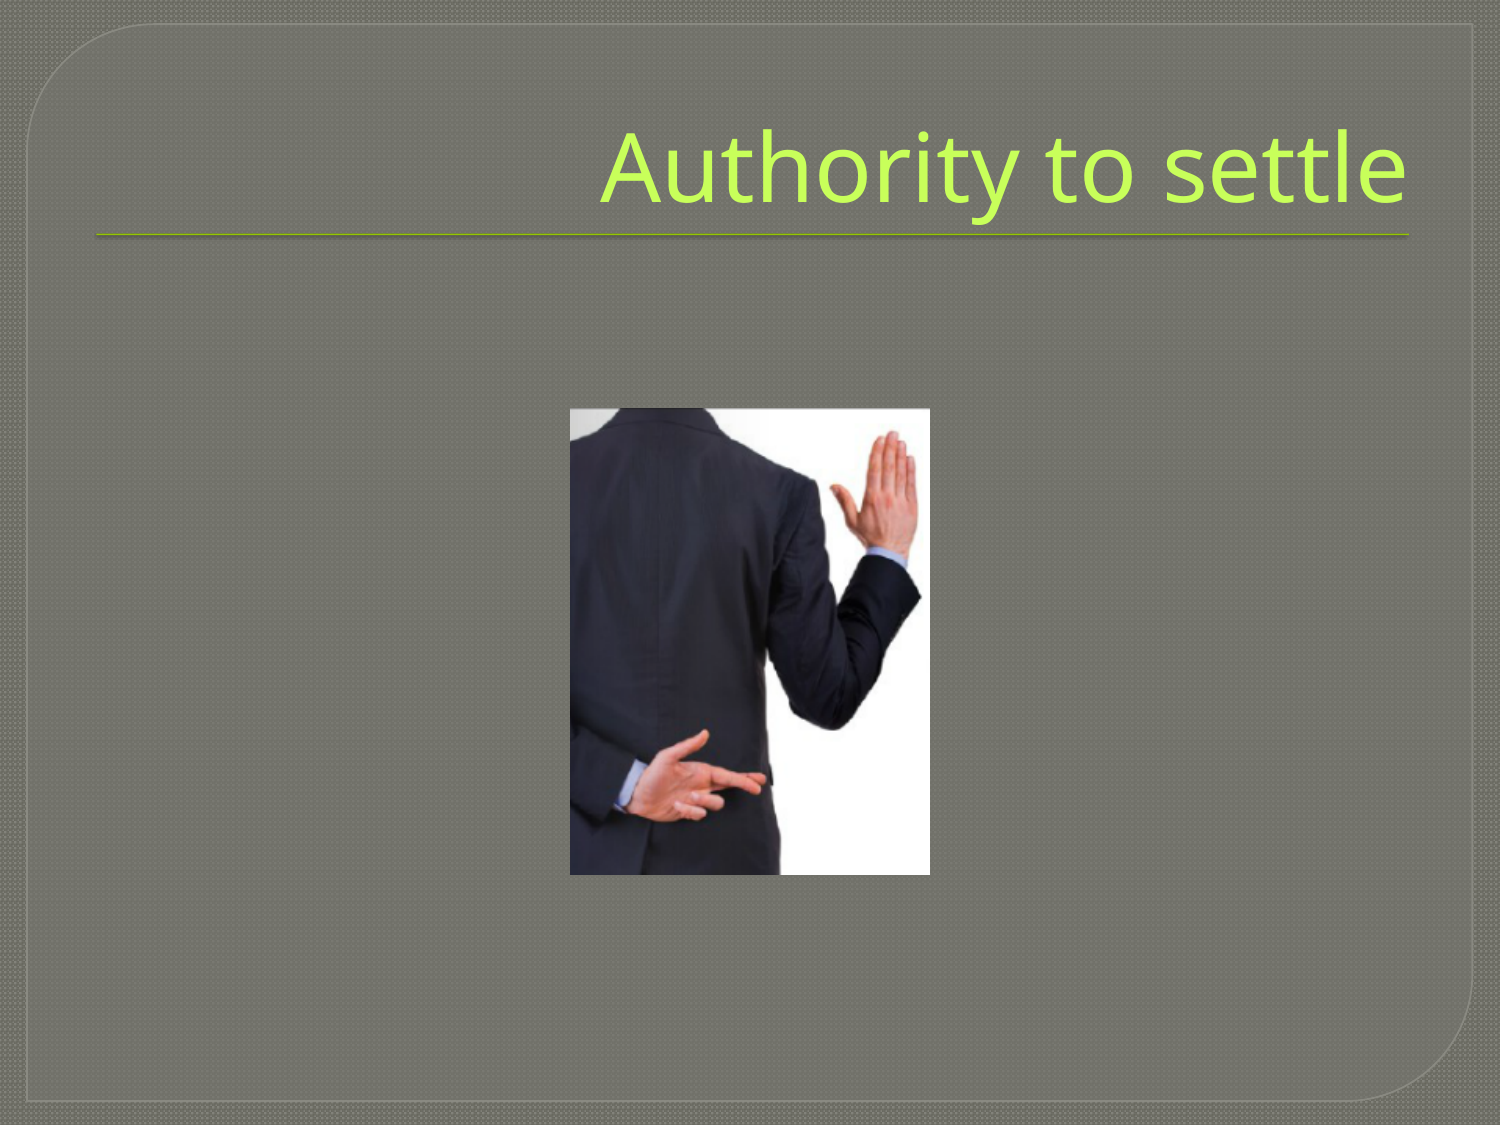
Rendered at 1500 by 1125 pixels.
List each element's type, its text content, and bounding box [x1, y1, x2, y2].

title Authority to settle [75, 41, 1425, 230]
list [569, 408, 930, 875]
